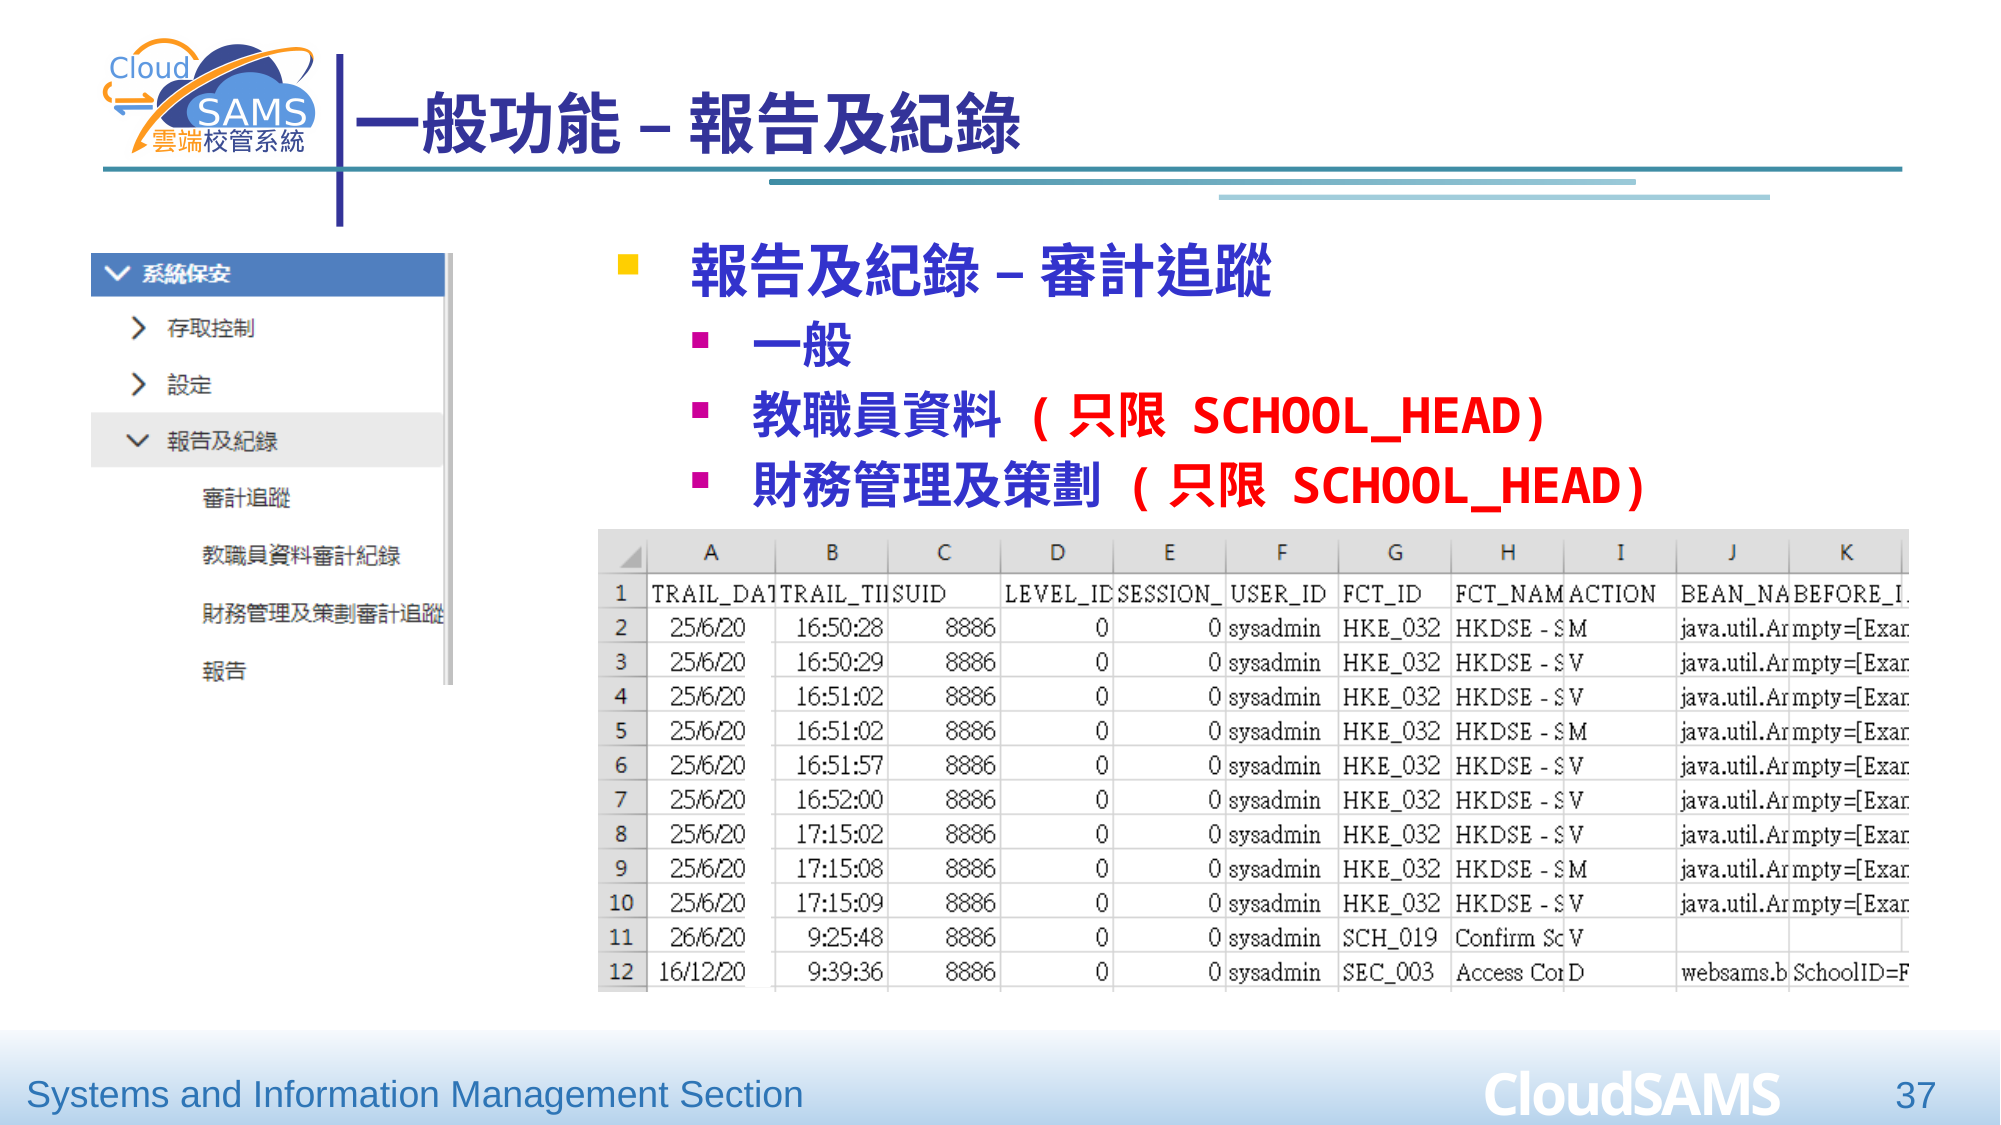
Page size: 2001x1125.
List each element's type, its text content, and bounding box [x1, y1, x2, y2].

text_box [598, 226, 1924, 1007]
title 一般功能 – 報告及紀錄 [340, 44, 1907, 170]
slide_number 37 [1755, 1063, 1952, 1125]
picture [87, 7, 349, 175]
picture [91, 252, 454, 685]
